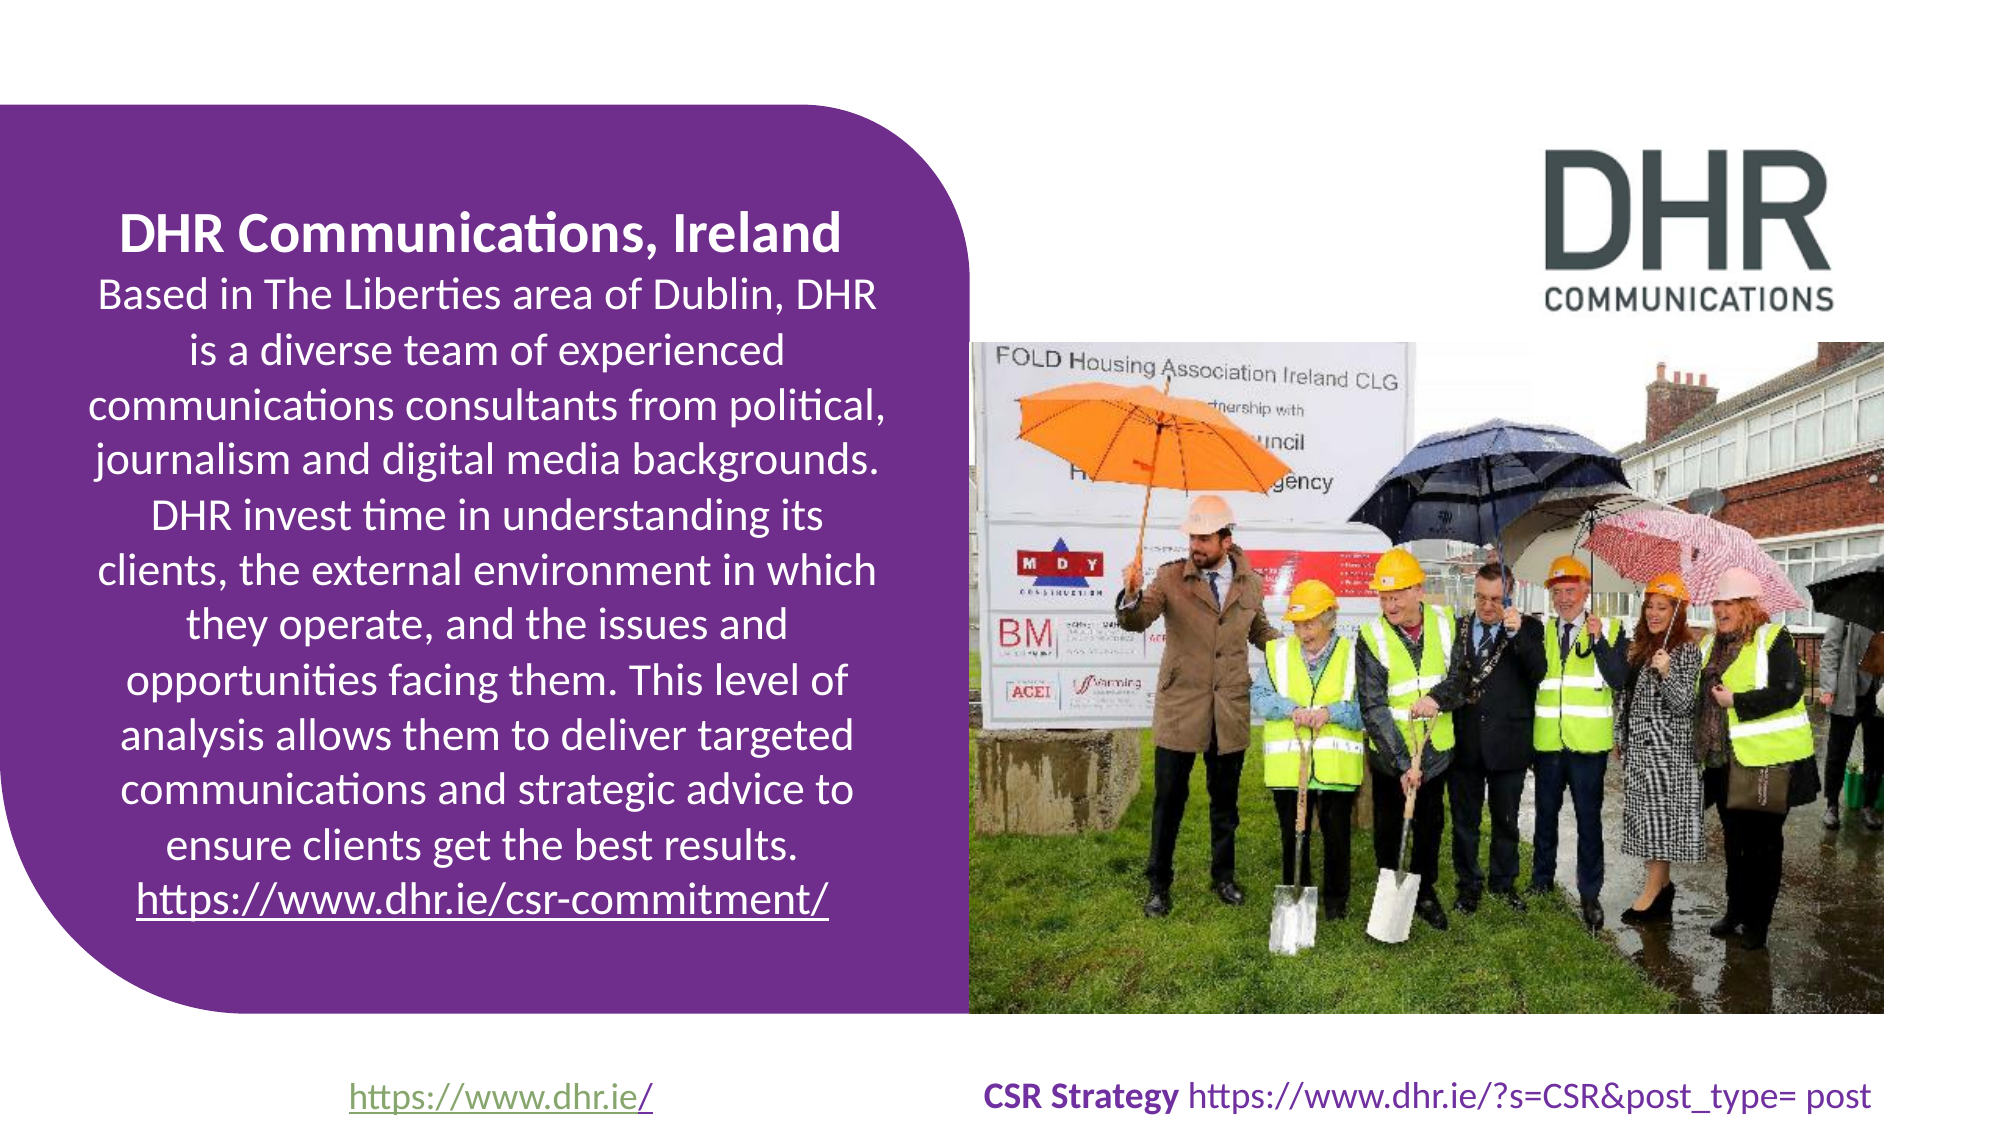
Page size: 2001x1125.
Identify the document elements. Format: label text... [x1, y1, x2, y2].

text_box https://www.dhr.ie/ [333, 1064, 1334, 1125]
list DHR Communications, Ireland Based in The Liberties area of Dublin, DHR is a diverse team of experienced communications consultants from political, journalism and digital media backgrounds. DHR invest time in understanding its clients, the external environment in which they operate, and the issues and opportunities facing them. This level of analysis allows them to deliver targeted communications and strategic advice to ensure clients get the best results. https://www.dhr.ie/csr-commitment/ [72, 342, 903, 776]
text_box CSR Strategy https://www.dhr.ie/?s=CSR&post_type= post [969, 1063, 1970, 1123]
picture [969, 53, 1884, 1014]
